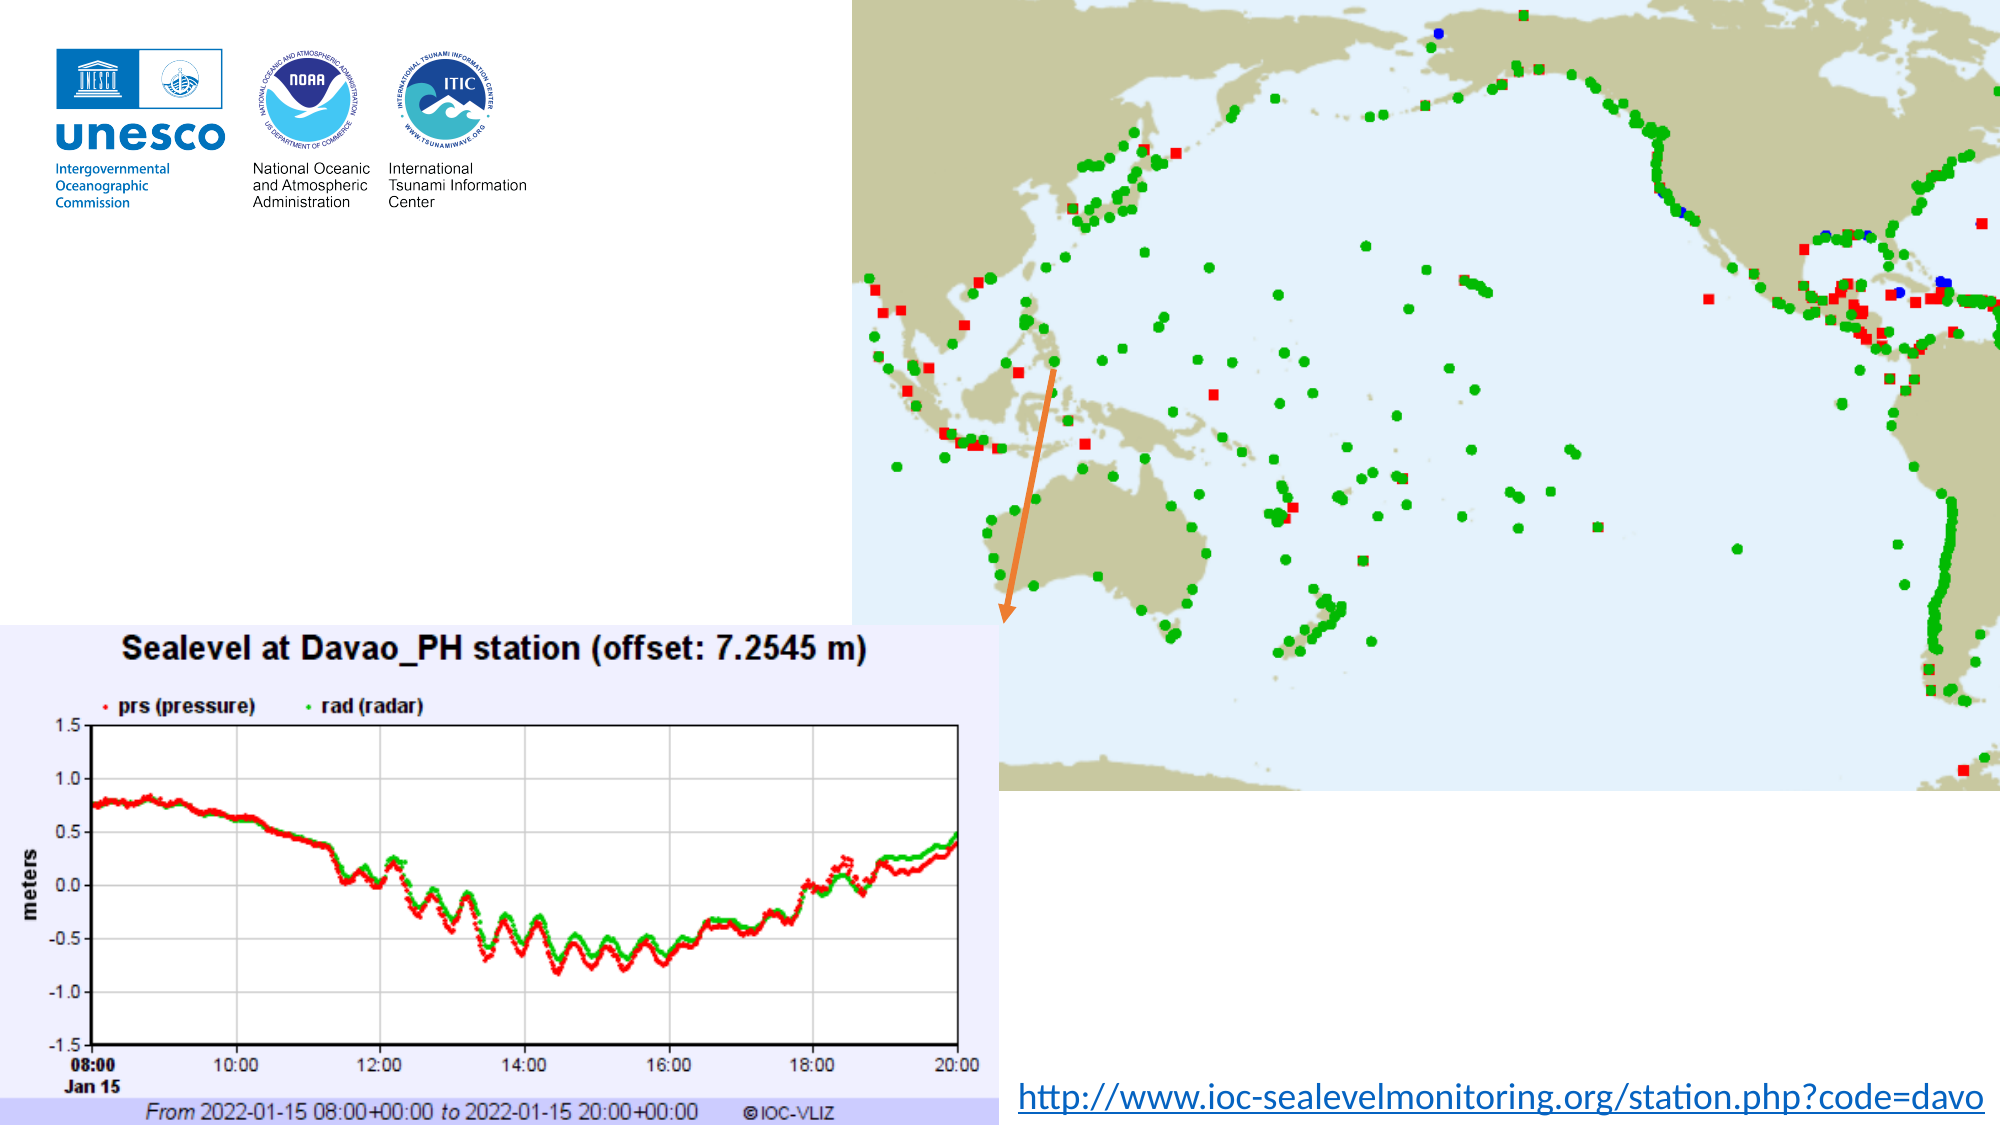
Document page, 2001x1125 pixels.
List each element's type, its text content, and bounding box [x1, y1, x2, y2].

picture [43, 35, 527, 221]
picture [0, 0, 2000, 1125]
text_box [1003, 369, 1054, 624]
text_box http://www.ioc-sealevelmonitoring.org/station.php?code=davo [999, 1064, 2000, 1125]
